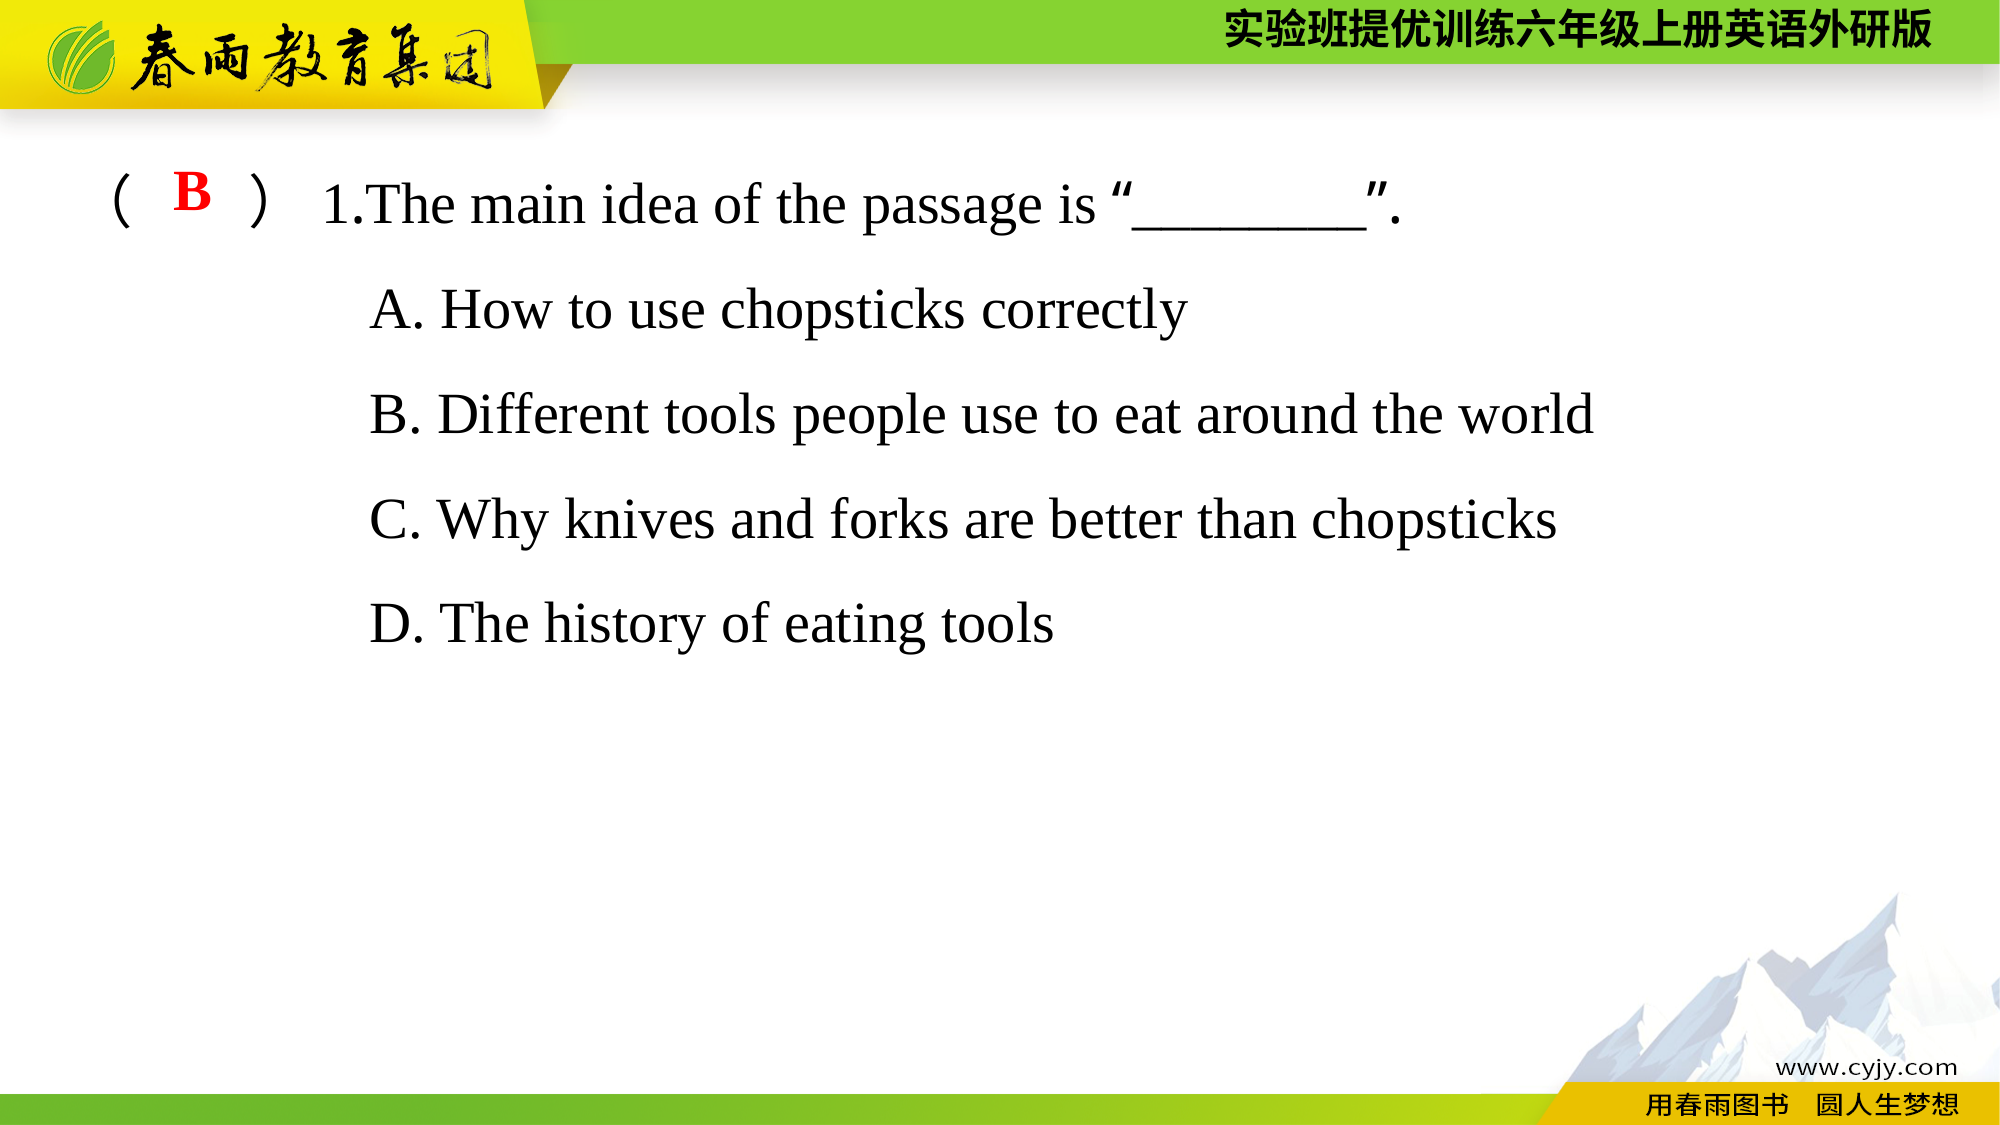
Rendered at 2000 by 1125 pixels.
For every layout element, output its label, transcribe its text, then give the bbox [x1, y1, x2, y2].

text_box B [158, 144, 227, 230]
list （ ）1.The main idea of the passage is “________”. A. How to use chopsticks correctly B. Different tools people use to eat around the world C. Why knives and forks are better than chopsticks D. The history of eating tools [59, 122, 1944, 655]
picture [0, 0, 2000, 1125]
